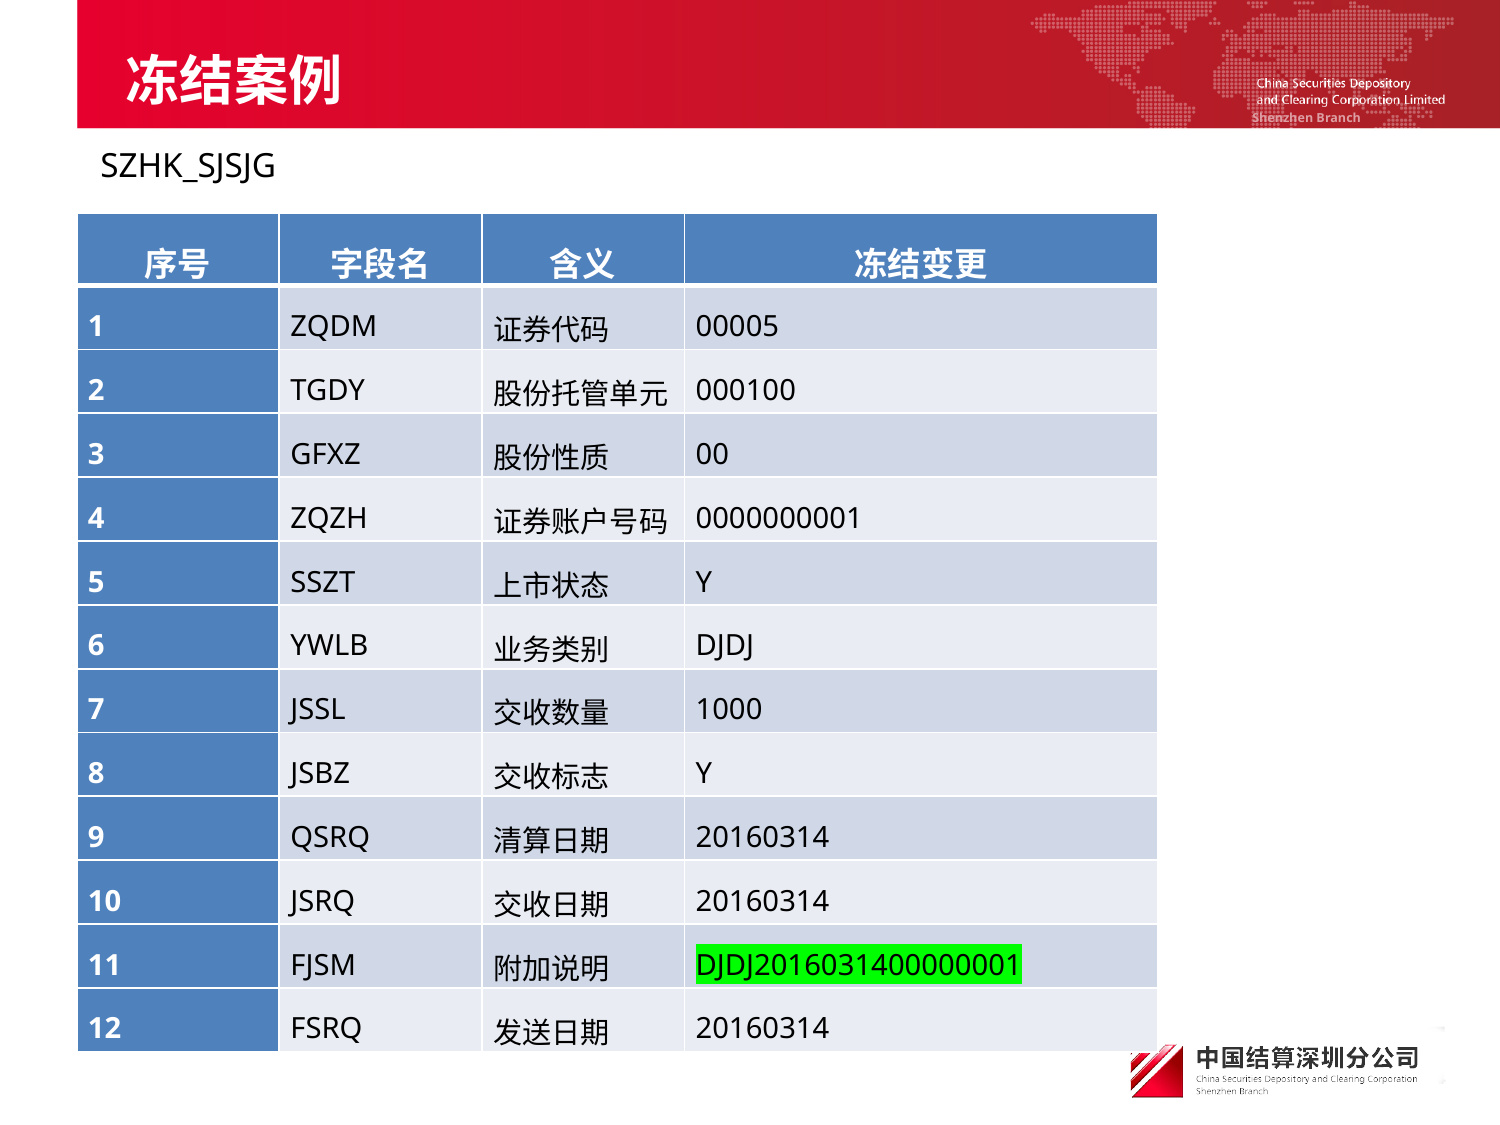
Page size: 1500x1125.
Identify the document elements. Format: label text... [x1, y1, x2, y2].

table_header 字段名 [280, 214, 481, 283]
table_cell 000100 [685, 350, 1157, 412]
table_cell 附加说明 [483, 925, 684, 987]
table_cell 股份托管单元 [483, 350, 684, 412]
table_cell SSZT [280, 542, 481, 604]
table_cell JSSL [280, 670, 481, 732]
table_cell 1000 [685, 670, 1157, 732]
table_cell Y [685, 733, 1157, 795]
table_cell 1 [78, 288, 278, 349]
picture [0, 0, 1500, 1125]
table_cell 00005 [685, 288, 1157, 349]
table_cell 9 [78, 797, 278, 859]
table_cell 20160314 [685, 989, 1157, 1051]
table_cell YWLB [280, 606, 481, 668]
table_cell 0000000001 [685, 478, 1157, 540]
table_cell 交收标志 [483, 733, 684, 795]
table_cell 20160314 [685, 861, 1157, 923]
table_cell JSBZ [280, 733, 481, 795]
table_cell DJDJ [685, 606, 1157, 668]
table_header 冻结变更 [685, 214, 1157, 283]
table_cell 证券账户号码 [483, 478, 684, 540]
table_cell 证券代码 [483, 288, 684, 349]
table_cell TGDY [280, 350, 481, 412]
table_cell 3 [78, 414, 278, 476]
table_cell 上市状态 [483, 542, 684, 604]
table_cell 10 [78, 861, 278, 923]
table_cell QSRQ [280, 797, 481, 859]
table_cell 2 [78, 350, 278, 412]
table_cell ZQDM [280, 288, 481, 349]
table_cell 股份性质 [483, 414, 684, 476]
table_header 序号 [78, 214, 278, 283]
table_cell DJDJ2016031400000001 [685, 925, 1157, 987]
table_cell 8 [78, 733, 278, 795]
table_cell 清算日期 [483, 797, 684, 859]
table_cell ZQZH [280, 478, 481, 540]
text_box SZHK_SJSJG [85, 137, 292, 192]
table_cell 11 [78, 925, 278, 987]
table_cell GFXZ [280, 414, 481, 476]
table_cell Y [685, 542, 1157, 604]
table_cell 发送日期 [483, 989, 684, 1051]
table_cell 6 [78, 606, 278, 668]
table_cell 交收数量 [483, 670, 684, 732]
table_cell FJSM [280, 925, 481, 987]
table_cell 交收日期 [483, 861, 684, 923]
table_cell 20160314 [685, 797, 1157, 859]
table_cell FSRQ [280, 989, 481, 1051]
table_cell 4 [78, 478, 278, 540]
table_cell 7 [78, 670, 278, 732]
table_header 含义 [483, 214, 684, 283]
table_cell 00 [685, 414, 1157, 476]
table_cell 12 [78, 989, 278, 1051]
table_cell 5 [78, 542, 278, 604]
table_cell JSRQ [280, 861, 481, 923]
table_cell 业务类别 [483, 606, 684, 668]
text_box 冻结案例 [110, 30, 1495, 119]
